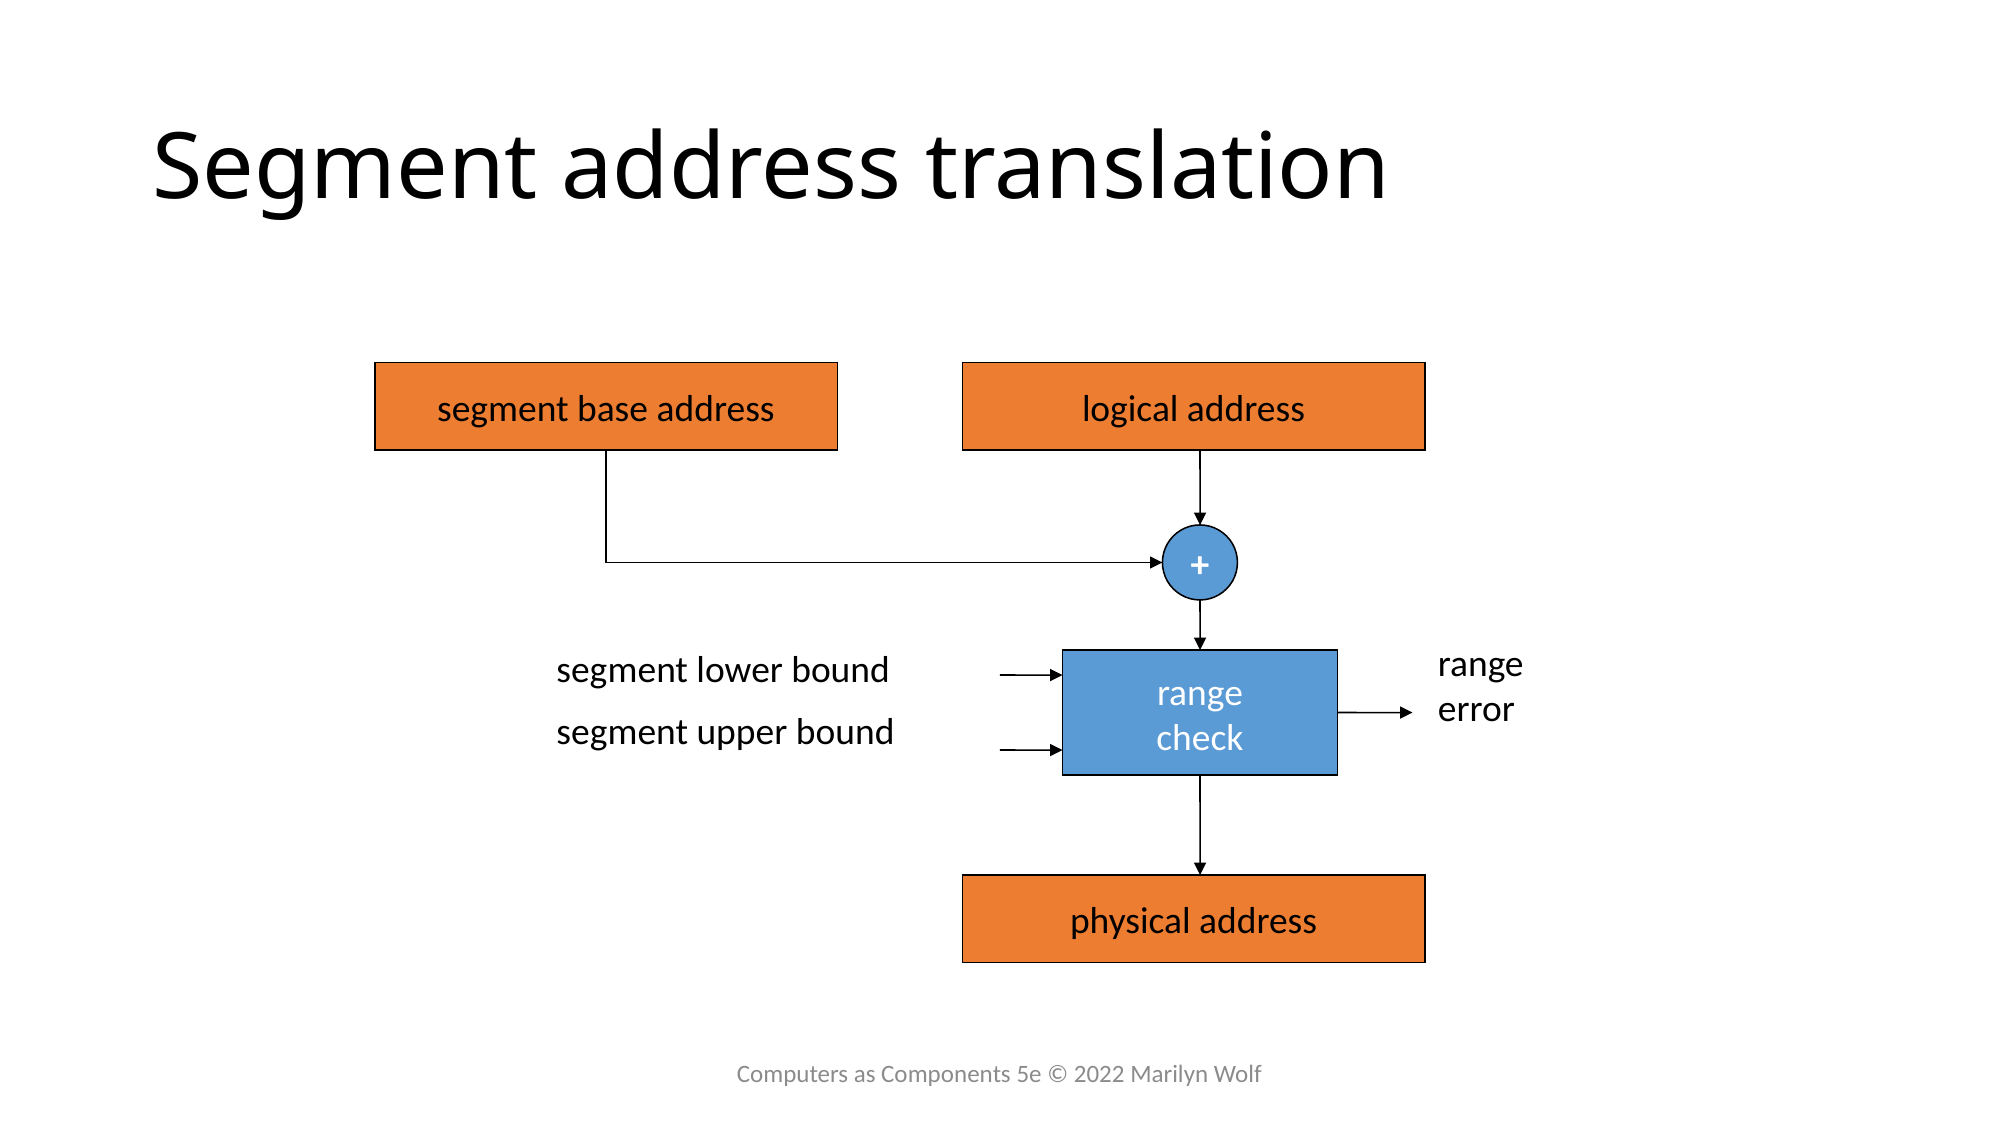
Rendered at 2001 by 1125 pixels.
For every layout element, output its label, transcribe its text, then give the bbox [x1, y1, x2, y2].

text_box [1337, 706, 1413, 719]
title Segment address translation [137, 59, 1863, 278]
text_box [999, 668, 1063, 682]
text_box [1193, 449, 1207, 526]
text_box [1193, 774, 1207, 875]
text_box [1193, 599, 1207, 650]
text_box segment upper bound [541, 699, 828, 760]
text_box physical address [962, 874, 1425, 963]
footer Computers as Components 5e © 2022 Marilyn Wolf [662, 1042, 1338, 1103]
text_box range check [1062, 650, 1338, 775]
text_box segment lower bound [541, 637, 828, 698]
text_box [828, 228, 941, 785]
text_box segment base address [374, 362, 828, 450]
text_box logical address [962, 362, 1425, 450]
text_box range error [1423, 631, 1539, 737]
text_box + [1162, 525, 1238, 600]
text_box [999, 743, 1063, 757]
